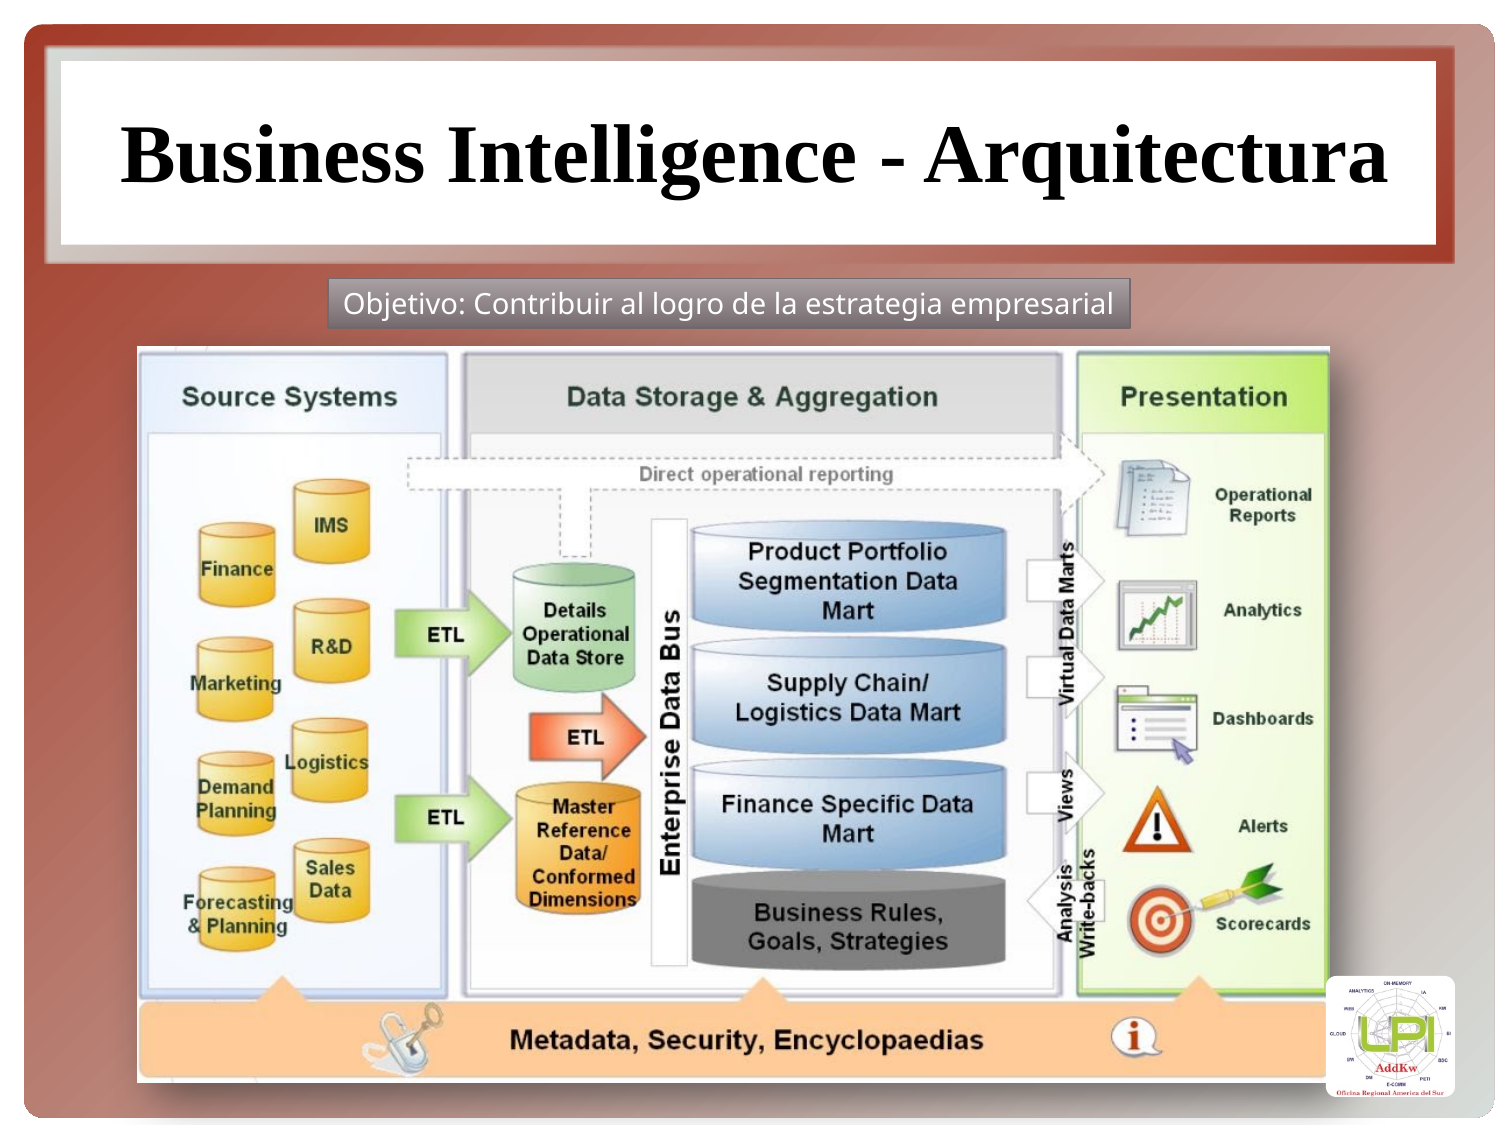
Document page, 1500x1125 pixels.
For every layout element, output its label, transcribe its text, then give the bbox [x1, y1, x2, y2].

text_box Objetivo: Contribuir al logro de la estrategia empresarial [327, 278, 1131, 329]
text_box Business Intelligence - Arquitectura [105, 92, 1405, 207]
picture [137, 346, 1456, 1098]
